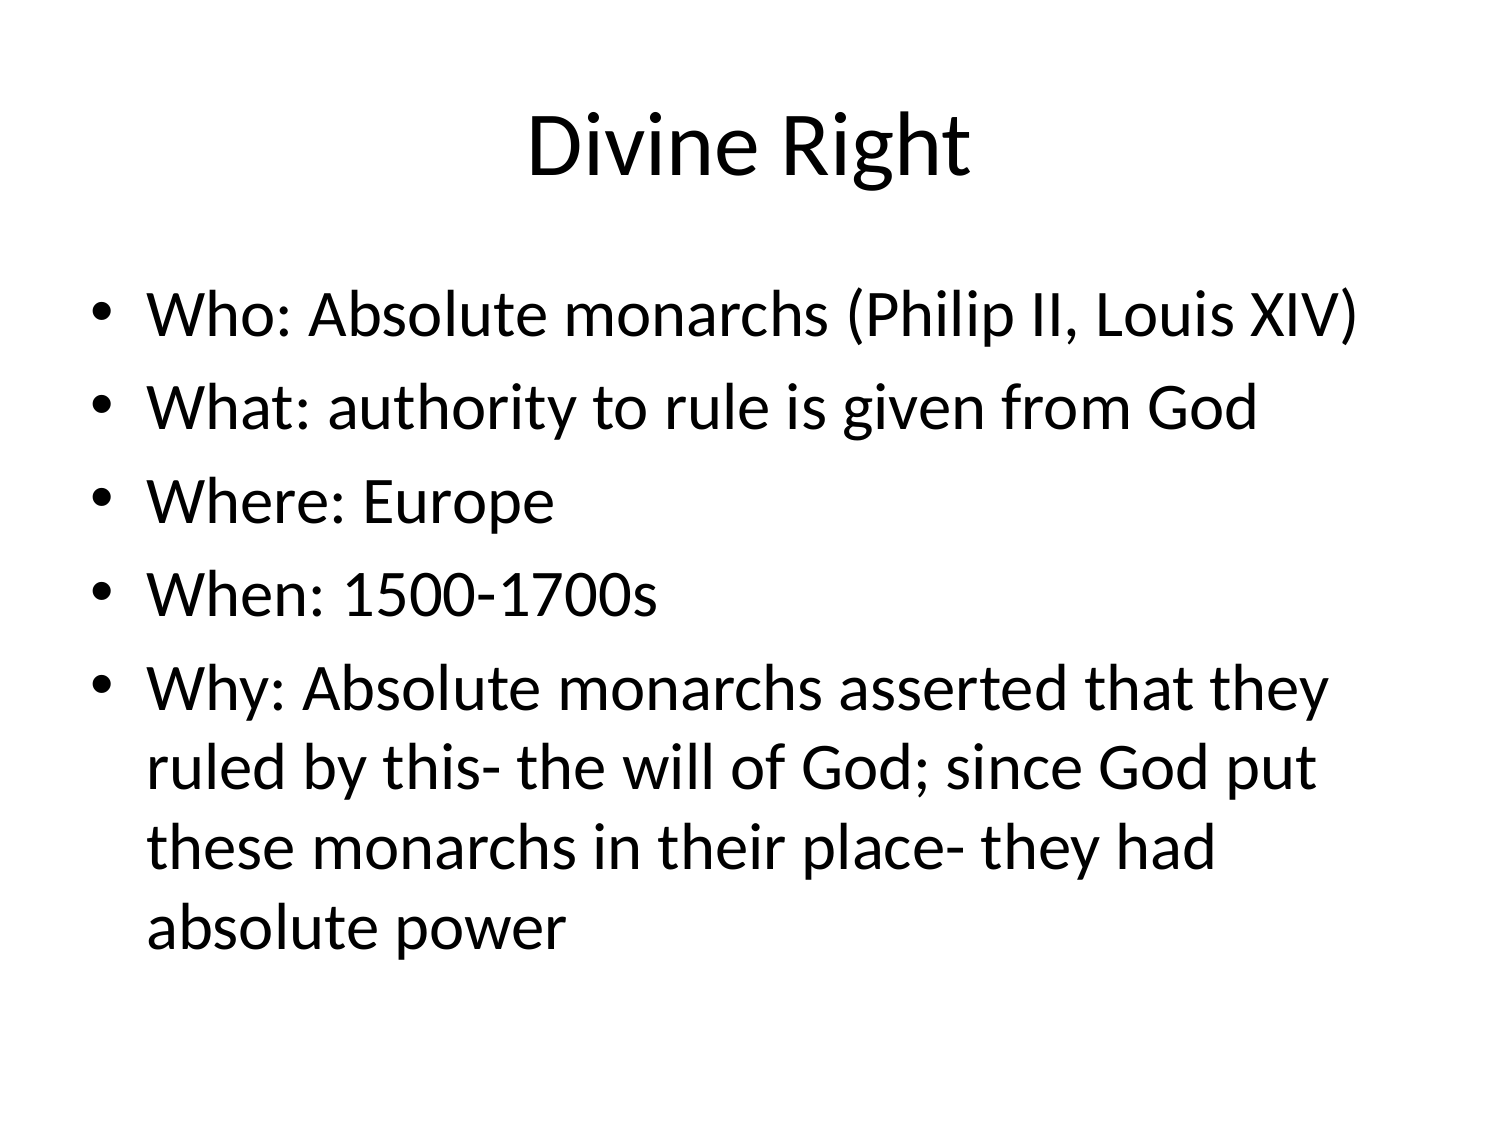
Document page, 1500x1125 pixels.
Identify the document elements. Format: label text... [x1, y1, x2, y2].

list Who: Absolute monarchs (Philip II, Louis XIV) What: authority to rule is given from God Where: Europe When: 1500-1700s Why: Absolute monarchs asserted that they ruled by this- the will of God; since God put these monarchs in their place- they had absolute power [75, 262, 1425, 1005]
title Divine Right [75, 45, 1425, 233]
